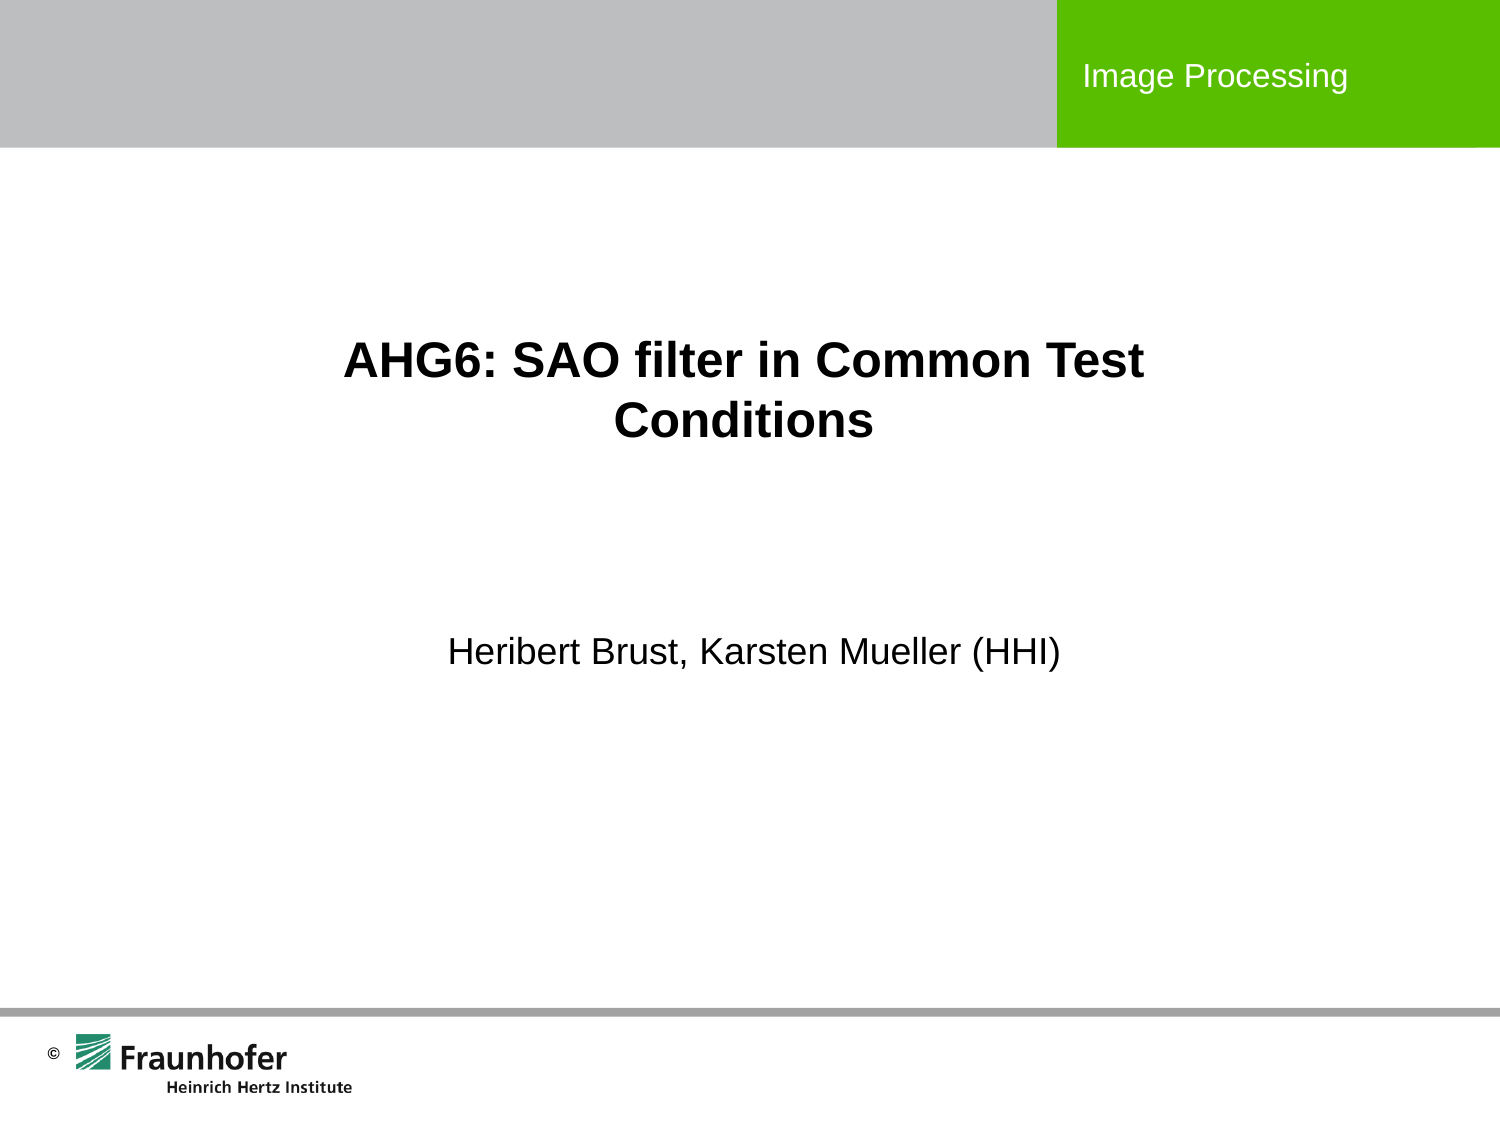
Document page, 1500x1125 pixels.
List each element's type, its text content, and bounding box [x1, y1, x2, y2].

text_box Heribert Brust, Karsten Mueller (HHI) [432, 619, 1077, 680]
picture [76, 1034, 352, 1093]
text_box AHG6: SAO filter in Common Test Conditions [206, 319, 1282, 455]
